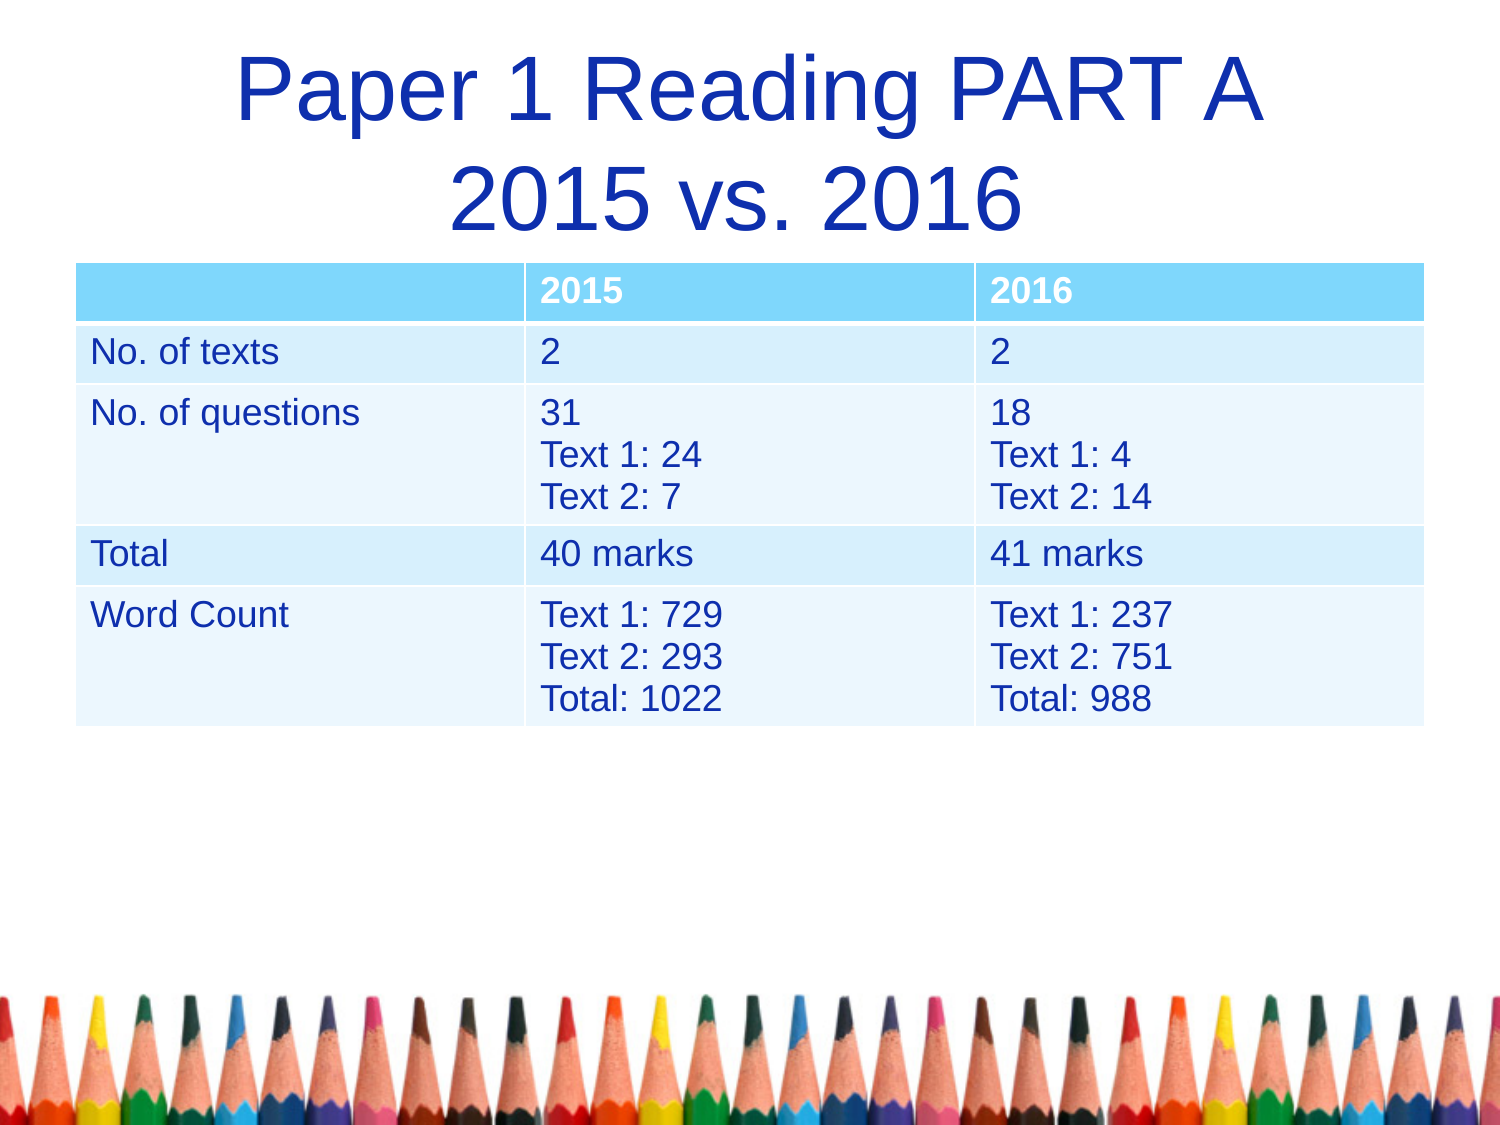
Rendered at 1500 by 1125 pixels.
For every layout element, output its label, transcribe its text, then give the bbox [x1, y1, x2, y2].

table_cell Text 1: 237 Text 2: 751 Total: 988 [976, 587, 1424, 726]
table_cell Word Count [76, 587, 524, 726]
table_header 2015 [526, 263, 974, 321]
table_cell 31 Text 1: 24 Text 2: 7 [526, 385, 974, 524]
table_cell Total [76, 526, 524, 585]
table_cell No. of texts [76, 326, 524, 383]
table_header 2016 [976, 263, 1424, 321]
table_cell 2 [526, 326, 974, 383]
table_cell 18 Text 1: 4 Text 2: 14 [976, 385, 1424, 524]
table_cell 41 marks [976, 526, 1424, 585]
table_header [76, 263, 524, 321]
table_cell Text 1: 729 Text 2: 293 Total: 1022 [526, 587, 974, 726]
picture [0, 0, 1500, 1125]
table_cell No. of questions [76, 385, 524, 524]
table_cell 40 marks [526, 526, 974, 585]
title Paper 1 Reading PART A 2015 vs. 2016 [75, 45, 1425, 233]
table_cell 2 [976, 326, 1424, 383]
